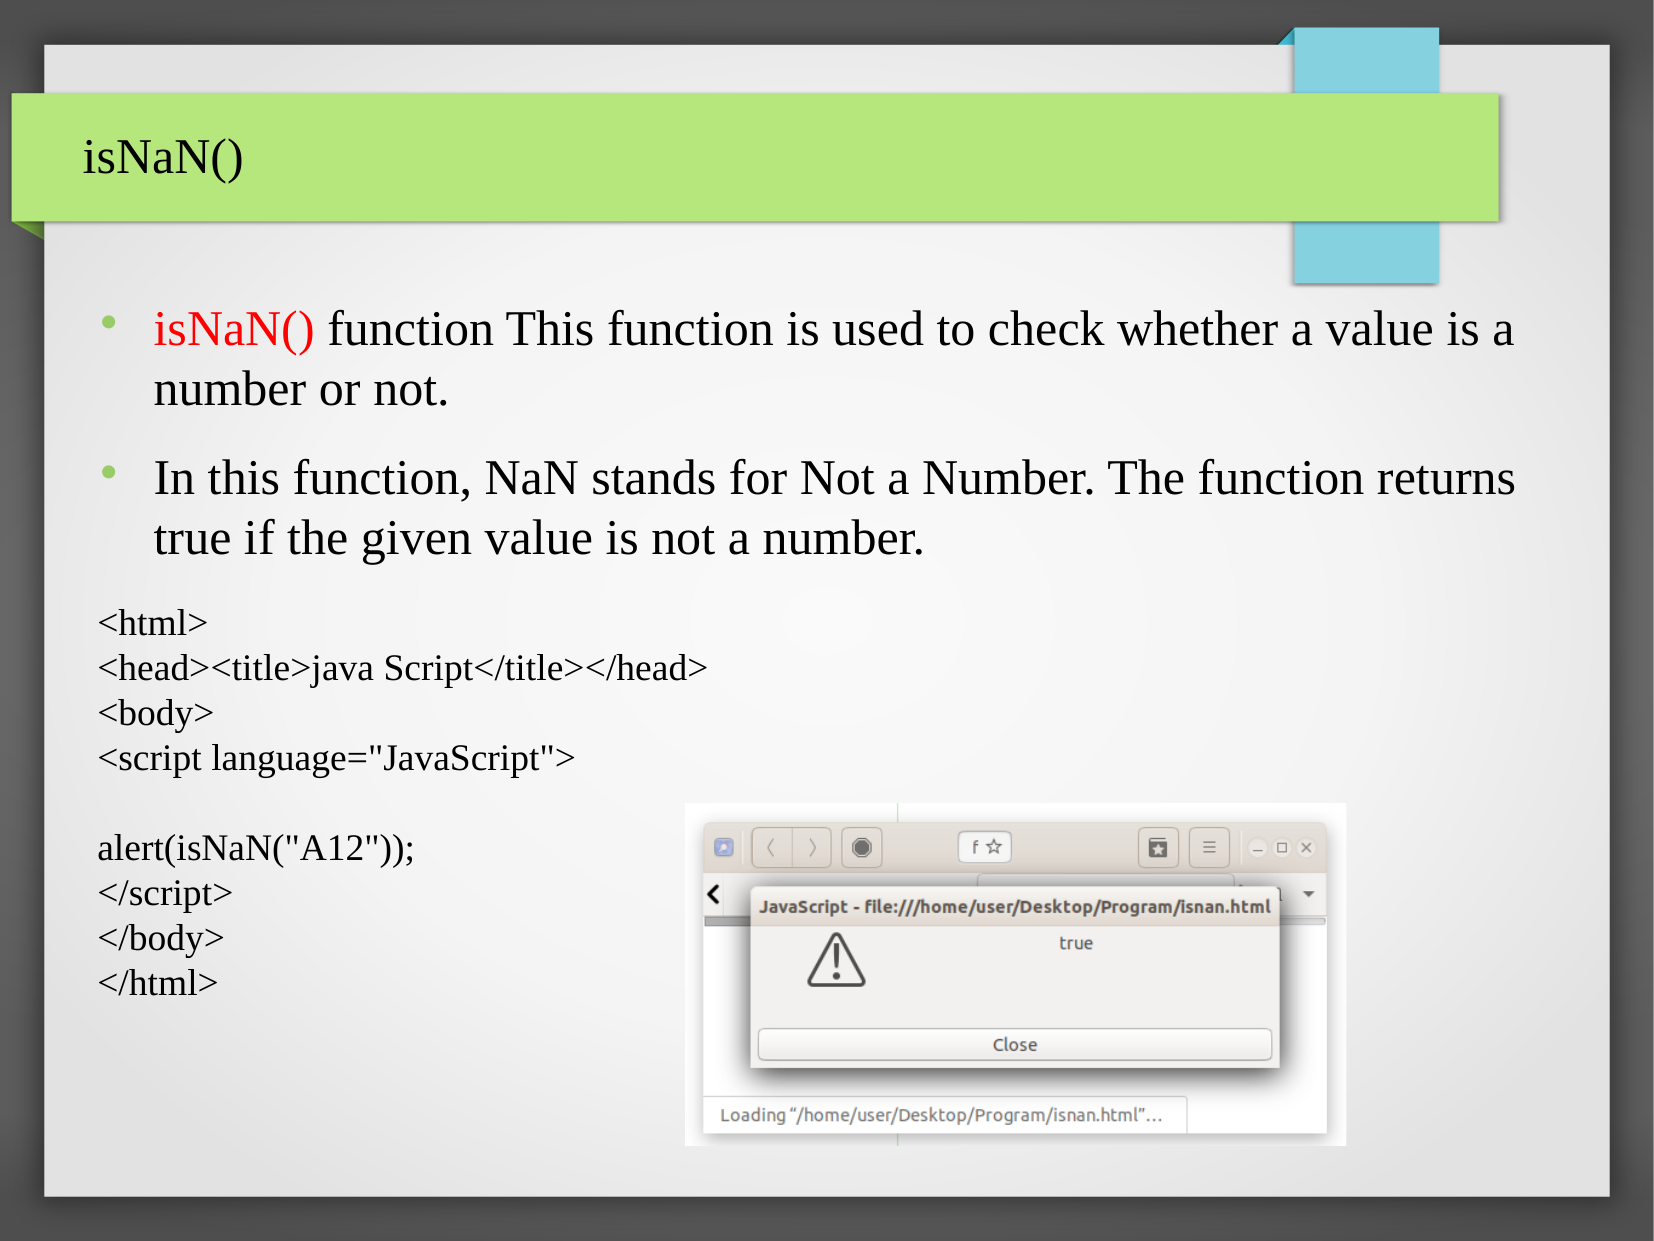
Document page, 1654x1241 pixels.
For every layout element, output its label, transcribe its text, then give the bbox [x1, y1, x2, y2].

text_box isNaN() function This function is used to check whether a value is a number or not. In this function, NaN stands for Not a Number. The function returns true if the given value is not a number. [82, 295, 1571, 567]
text_box <html> <head><title>java Script</title></head> <body> <script language="JavaScript"> alert(isNaN("A12")); </script> </body> </html> [82, 590, 725, 1056]
text_box isNaN() [82, 123, 1264, 184]
picture [0, 0, 1654, 1241]
